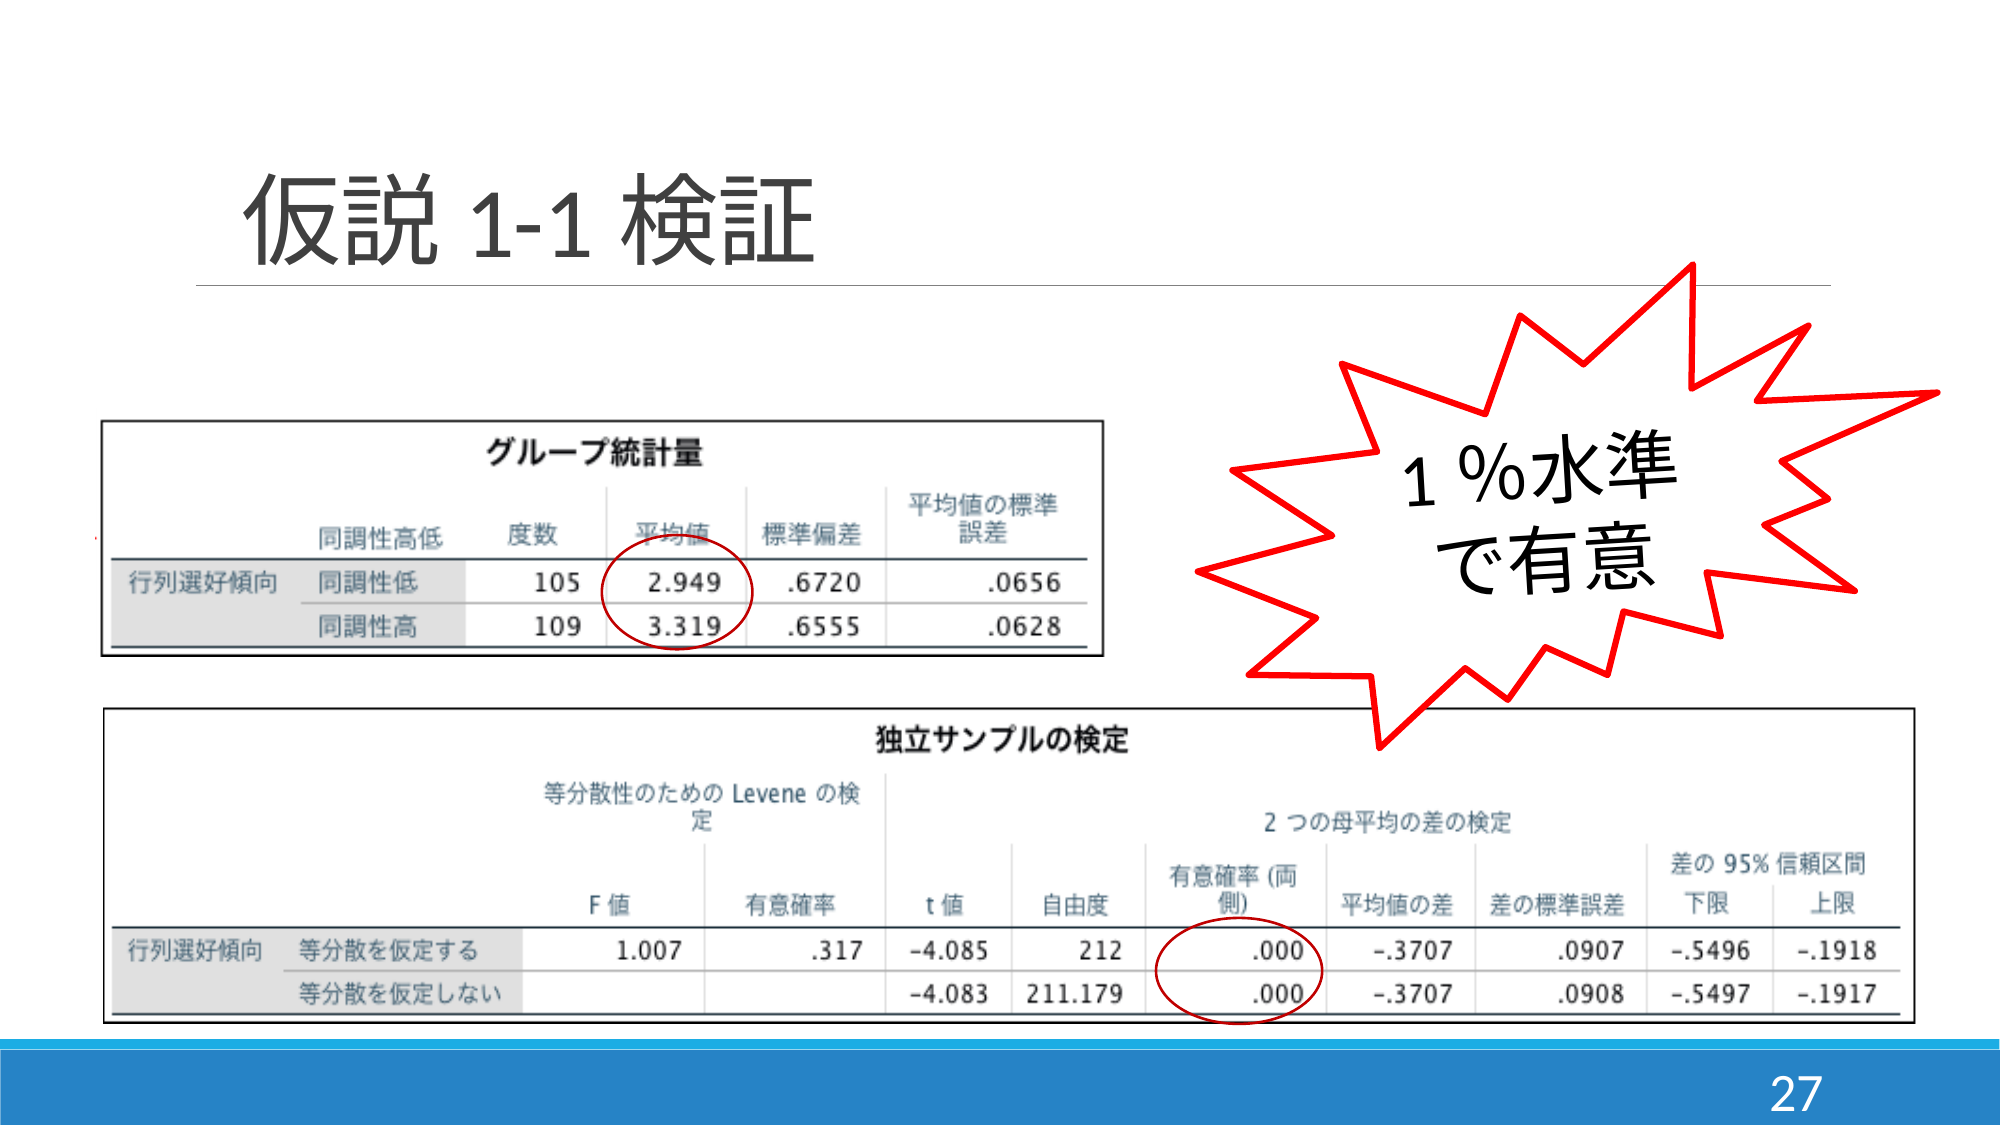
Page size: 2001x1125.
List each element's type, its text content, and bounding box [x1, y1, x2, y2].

title 仮説1-1検証 [180, 47, 1830, 285]
picture [94, 408, 1115, 658]
picture [103, 705, 1930, 1025]
text_box 1％水準で有意 [1196, 263, 1939, 701]
slide_number 27 [1624, 1059, 1840, 1120]
